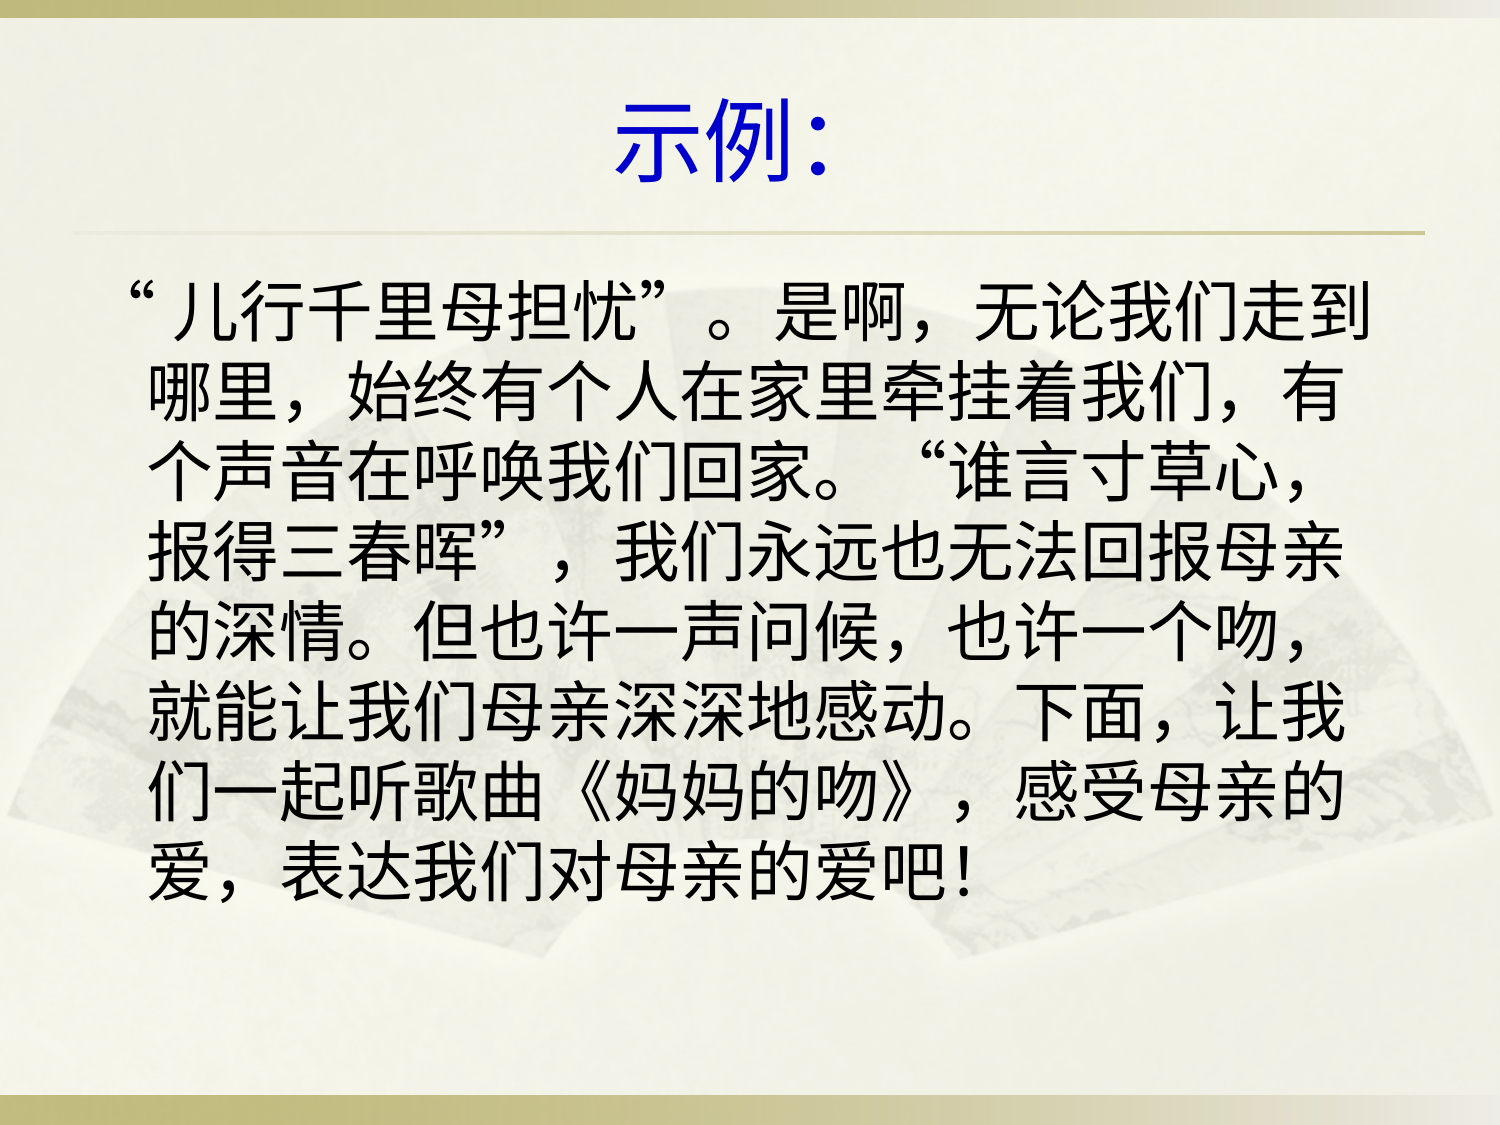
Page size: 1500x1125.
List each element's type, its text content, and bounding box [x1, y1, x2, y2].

title 示例： [75, 45, 1425, 233]
list “儿行千里母担忧”。是啊，无论我们走到哪里，始终有个人在家里牵挂着我们，有个声音在呼唤我们回家。“谁言寸草心，报得三春晖”，我们永远也无法回报母亲的深情。但也许一声问候，也许一个吻，就能让我们母亲深深地感动。下面，让我们一起听歌曲《妈妈的吻》，感受母亲的爱，表达我们对母亲的爱吧！ [75, 262, 1425, 1032]
